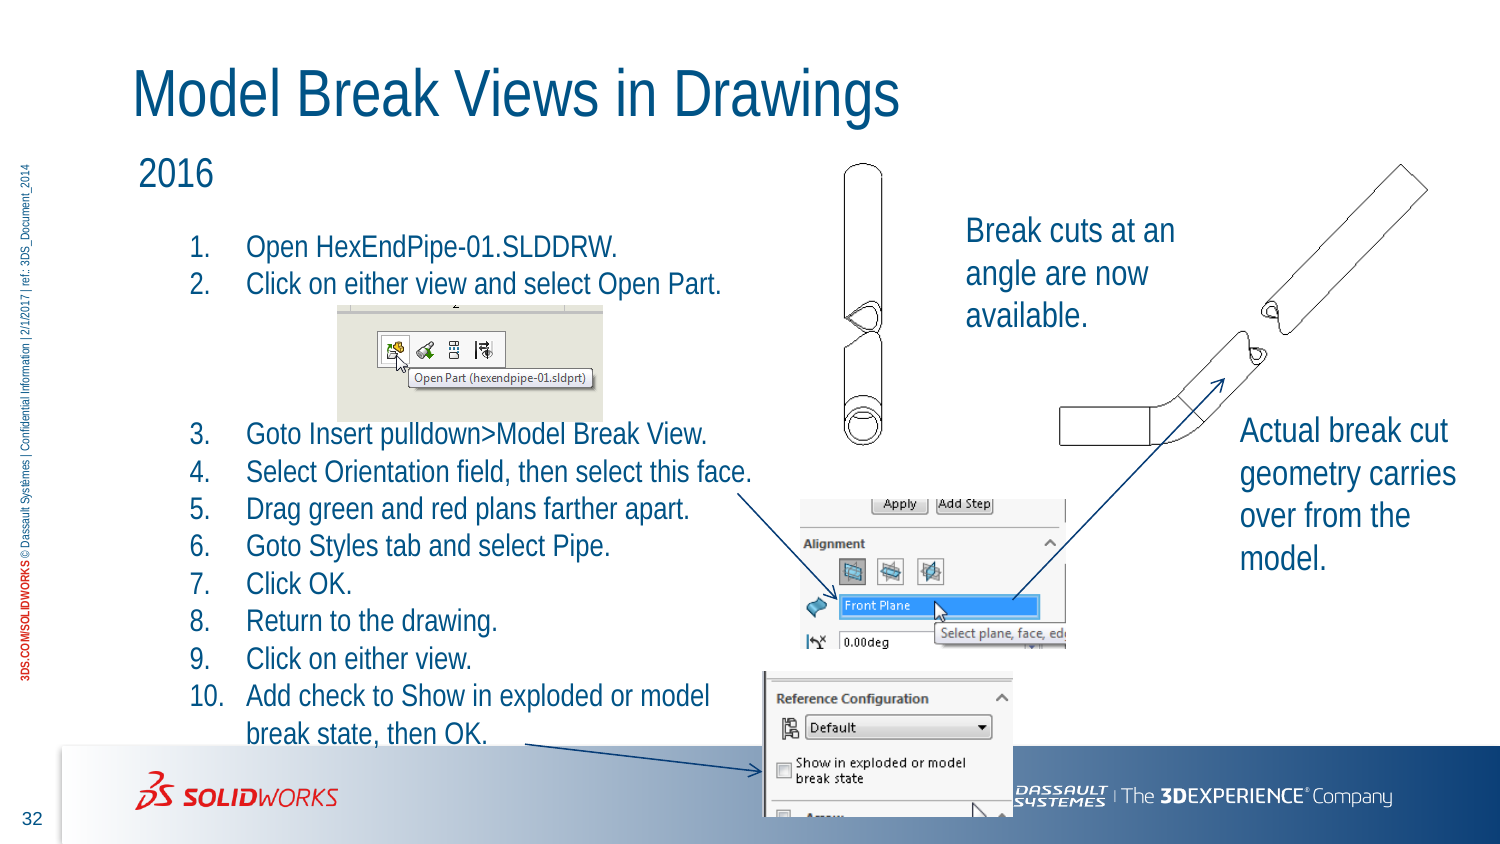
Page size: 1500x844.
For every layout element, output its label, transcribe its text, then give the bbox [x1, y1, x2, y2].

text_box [524, 743, 763, 773]
text_box Open HexEndPipe-01.SLDDRW. Click on either view and select Open Part. Goto Insert pulldown>Model Break View. Select Orientation field, then select this face. Drag green and red plans farther apart. Goto Styles tab and select Pipe. Click OK. Return to the drawing. Click on either view. Add check to Show in exploded or model break state, then OK. [174, 218, 788, 801]
picture [762, 671, 1400, 817]
picture [135, 771, 338, 810]
picture [799, 498, 1066, 649]
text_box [737, 493, 838, 601]
picture [337, 305, 603, 423]
list 2016 [123, 138, 782, 204]
picture [787, 134, 1466, 477]
title Model Break Views in Drawings [118, 59, 1418, 121]
text_box Actual break cut geometry carries over from the model. [1229, 399, 1488, 585]
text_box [1012, 377, 1226, 601]
